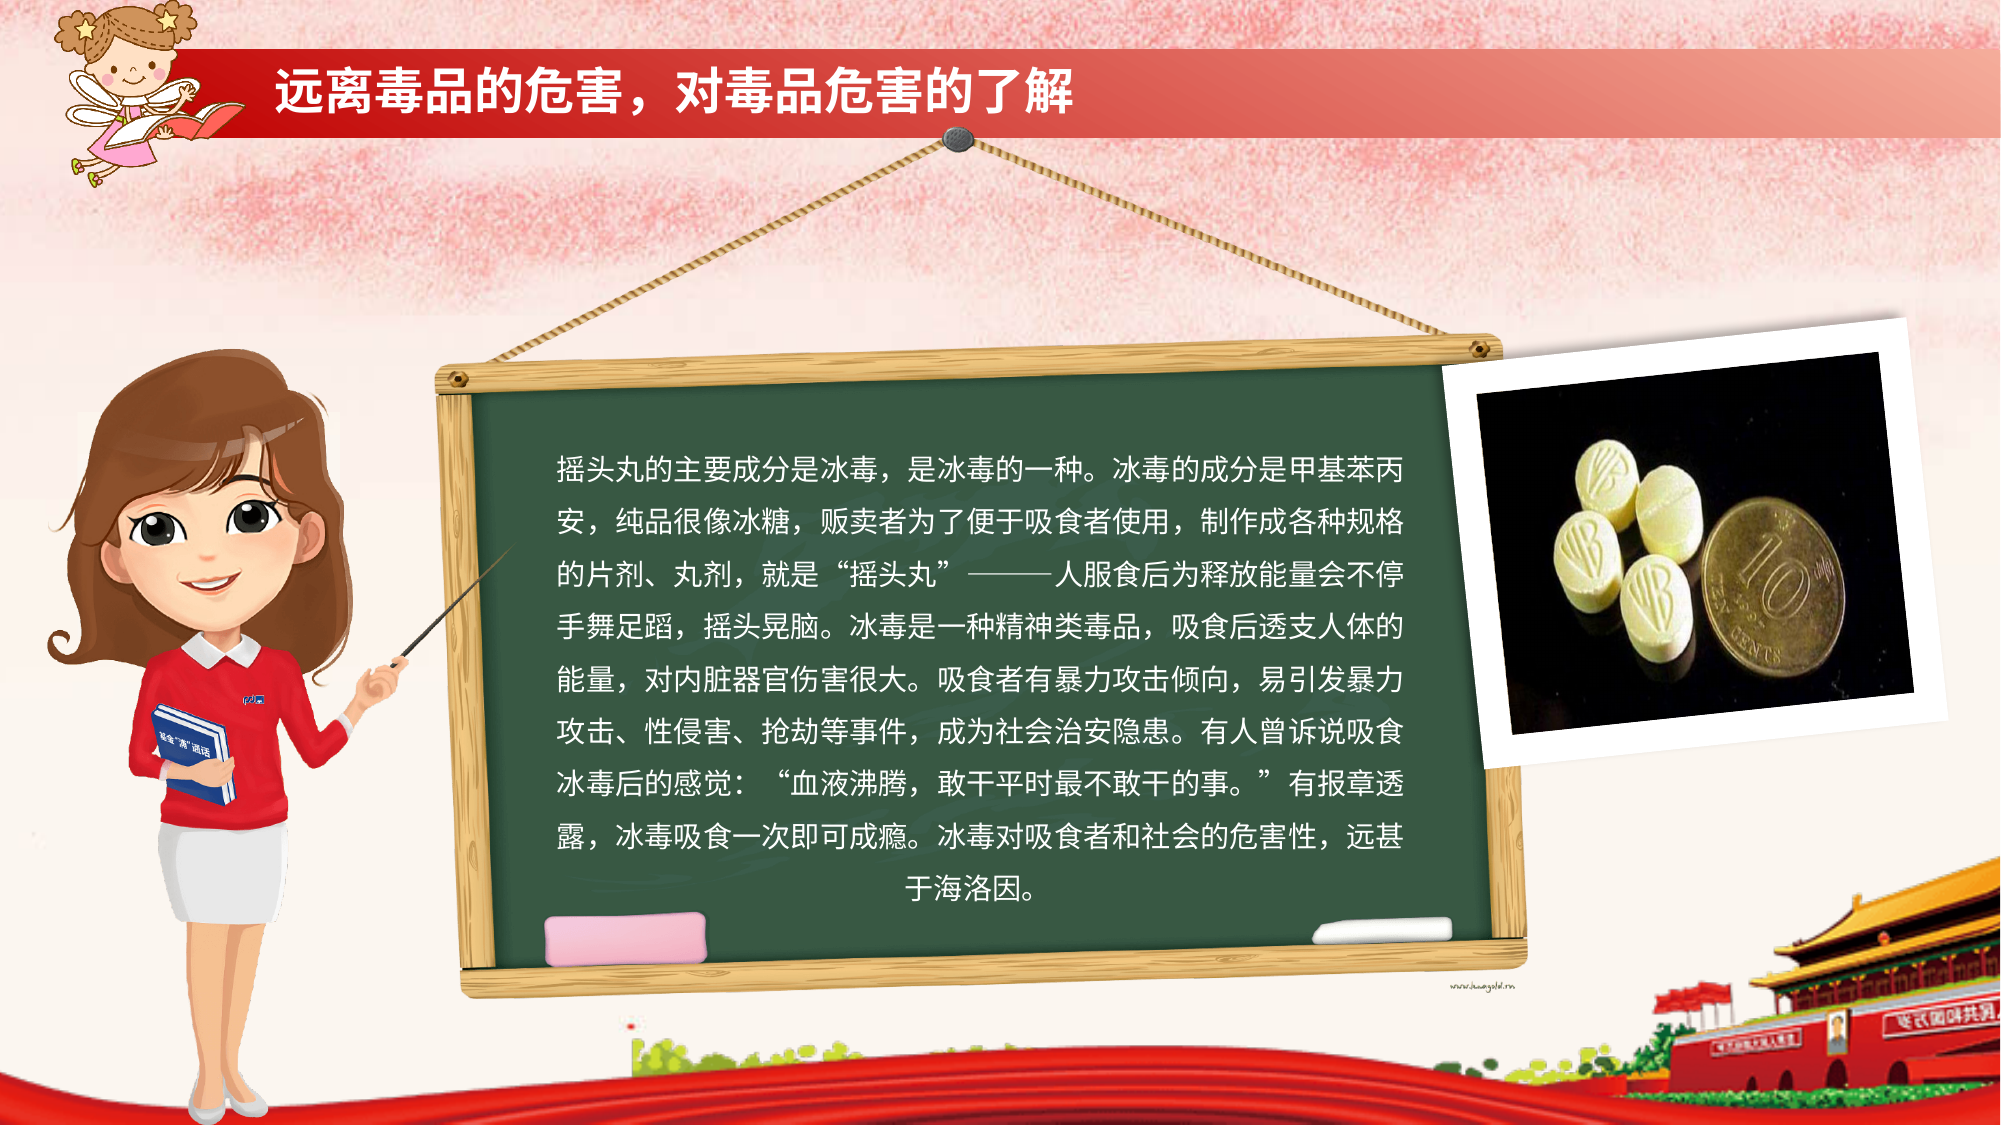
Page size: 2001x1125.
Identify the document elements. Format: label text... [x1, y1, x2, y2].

picture [0, 0, 2001, 1125]
text_box 远离毒品的危害，对毒品危害的了解 [187, 52, 1161, 128]
